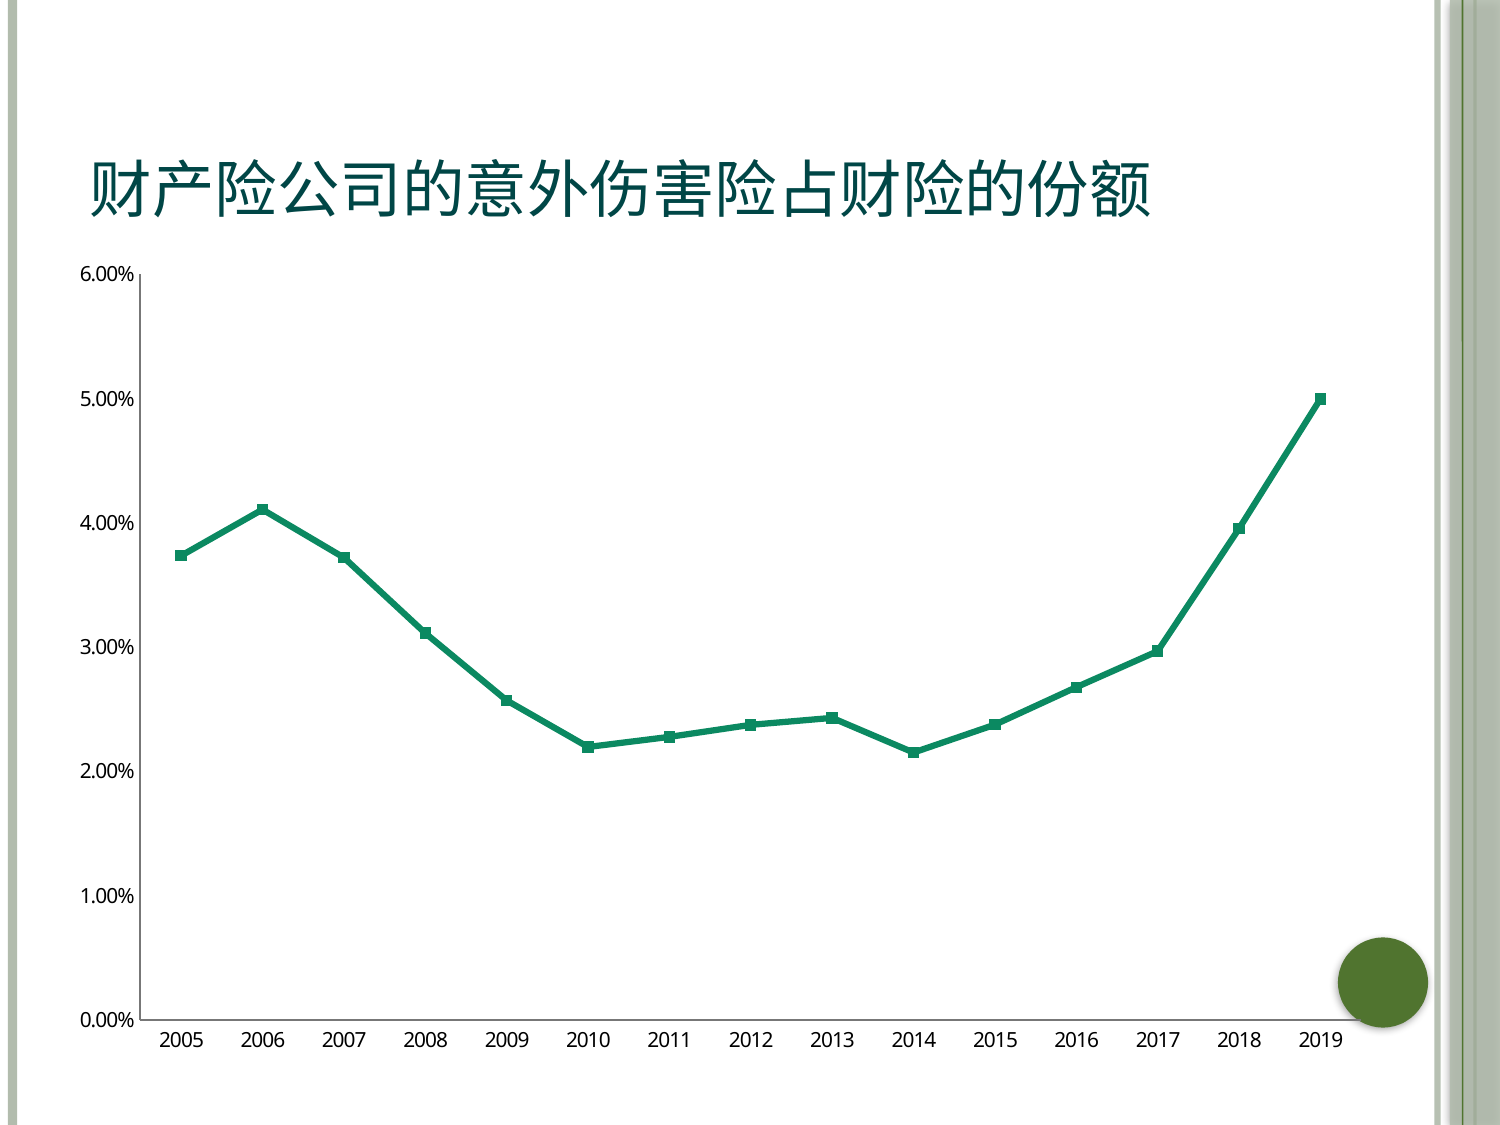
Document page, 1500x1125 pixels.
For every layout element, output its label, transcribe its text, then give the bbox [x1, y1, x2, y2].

title 财产险公司的意外伤害险占财险的份额 [75, 45, 1300, 233]
chart [52, 242, 1389, 1071]
